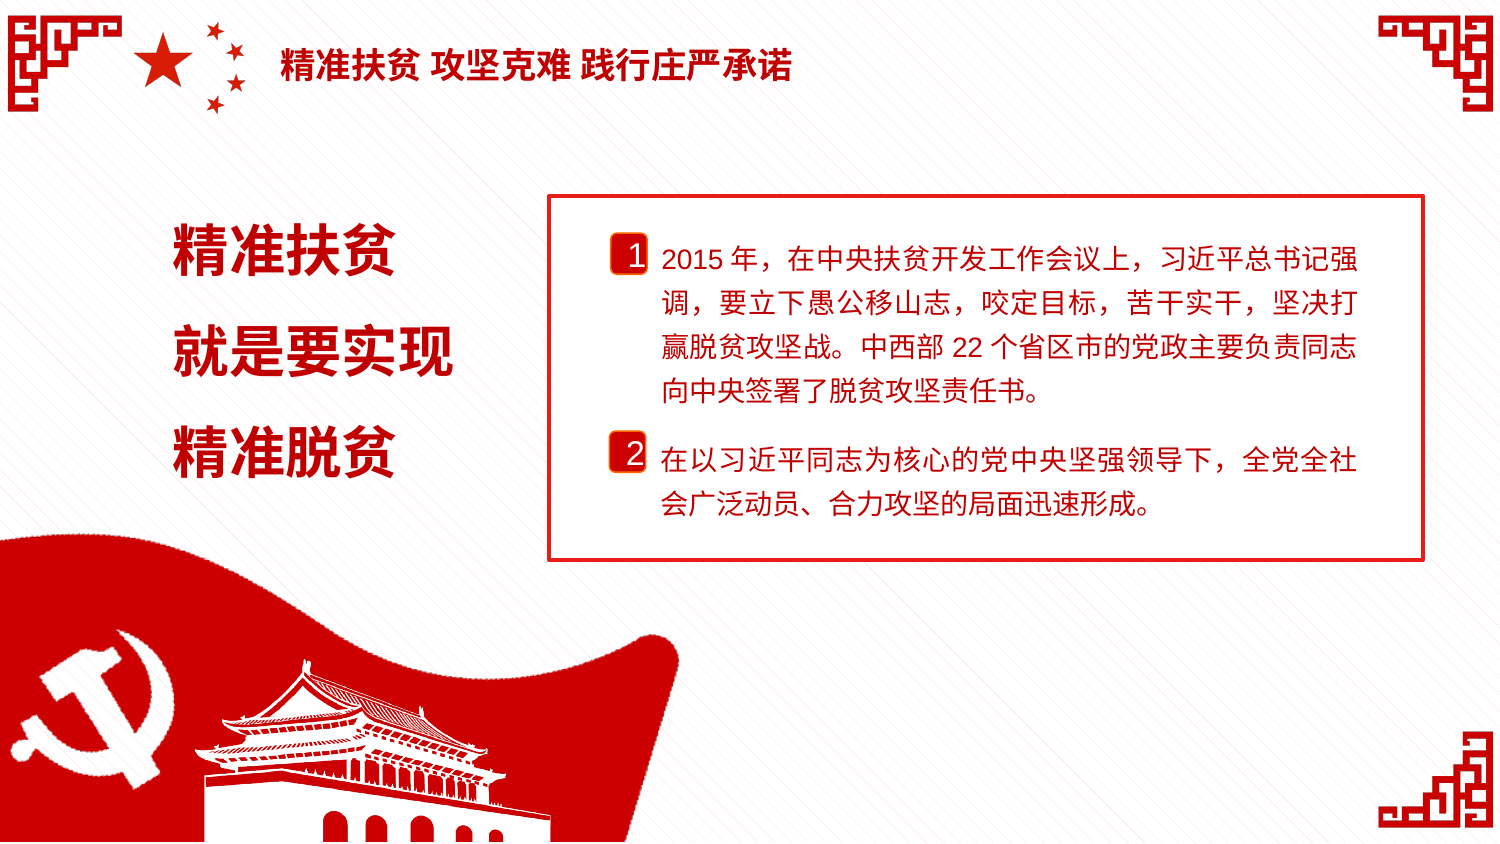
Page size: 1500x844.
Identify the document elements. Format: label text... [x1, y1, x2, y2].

text_box 精准扶贫 就是要实现 精准脱贫 [158, 173, 470, 493]
picture [1370, 713, 1500, 844]
text_box 精准扶贫 攻坚克难 践行庄严承诺 [265, 35, 963, 94]
picture [0, 0, 254, 132]
picture [1370, 0, 1500, 130]
picture [0, 482, 737, 842]
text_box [610, 224, 1374, 417]
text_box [609, 424, 1373, 525]
text_box [547, 194, 1425, 562]
